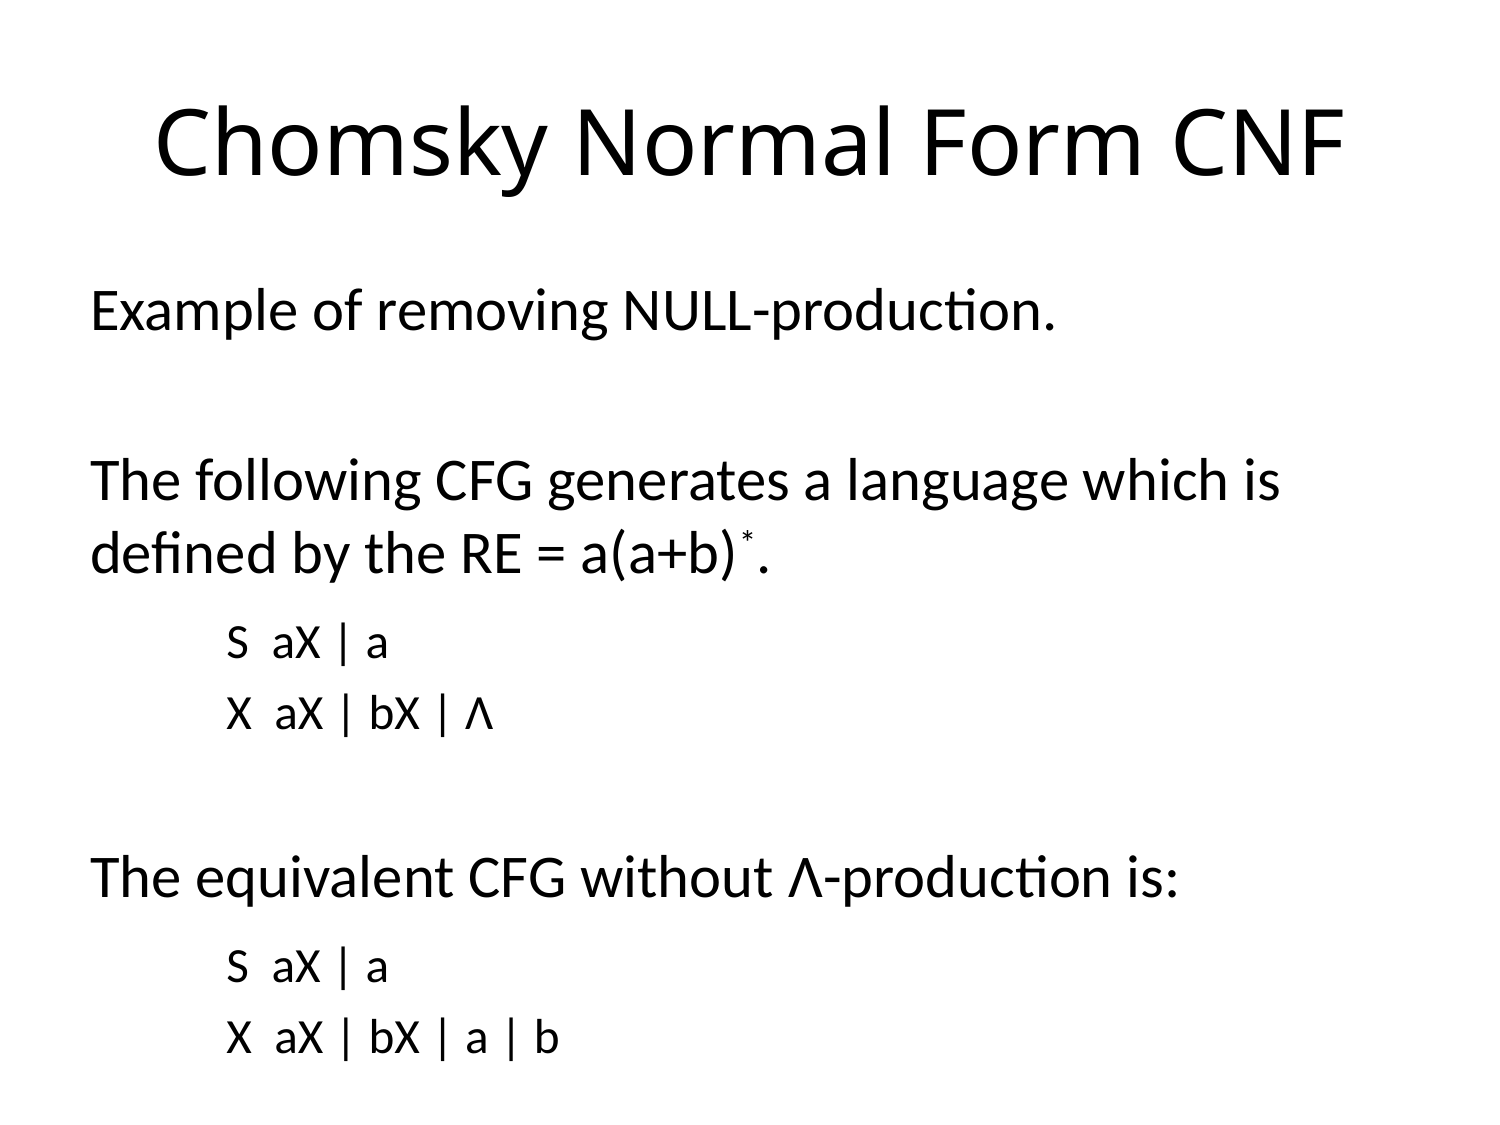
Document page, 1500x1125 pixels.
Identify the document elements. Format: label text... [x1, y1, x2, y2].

title Chomsky Normal Form CNF [75, 45, 1425, 233]
